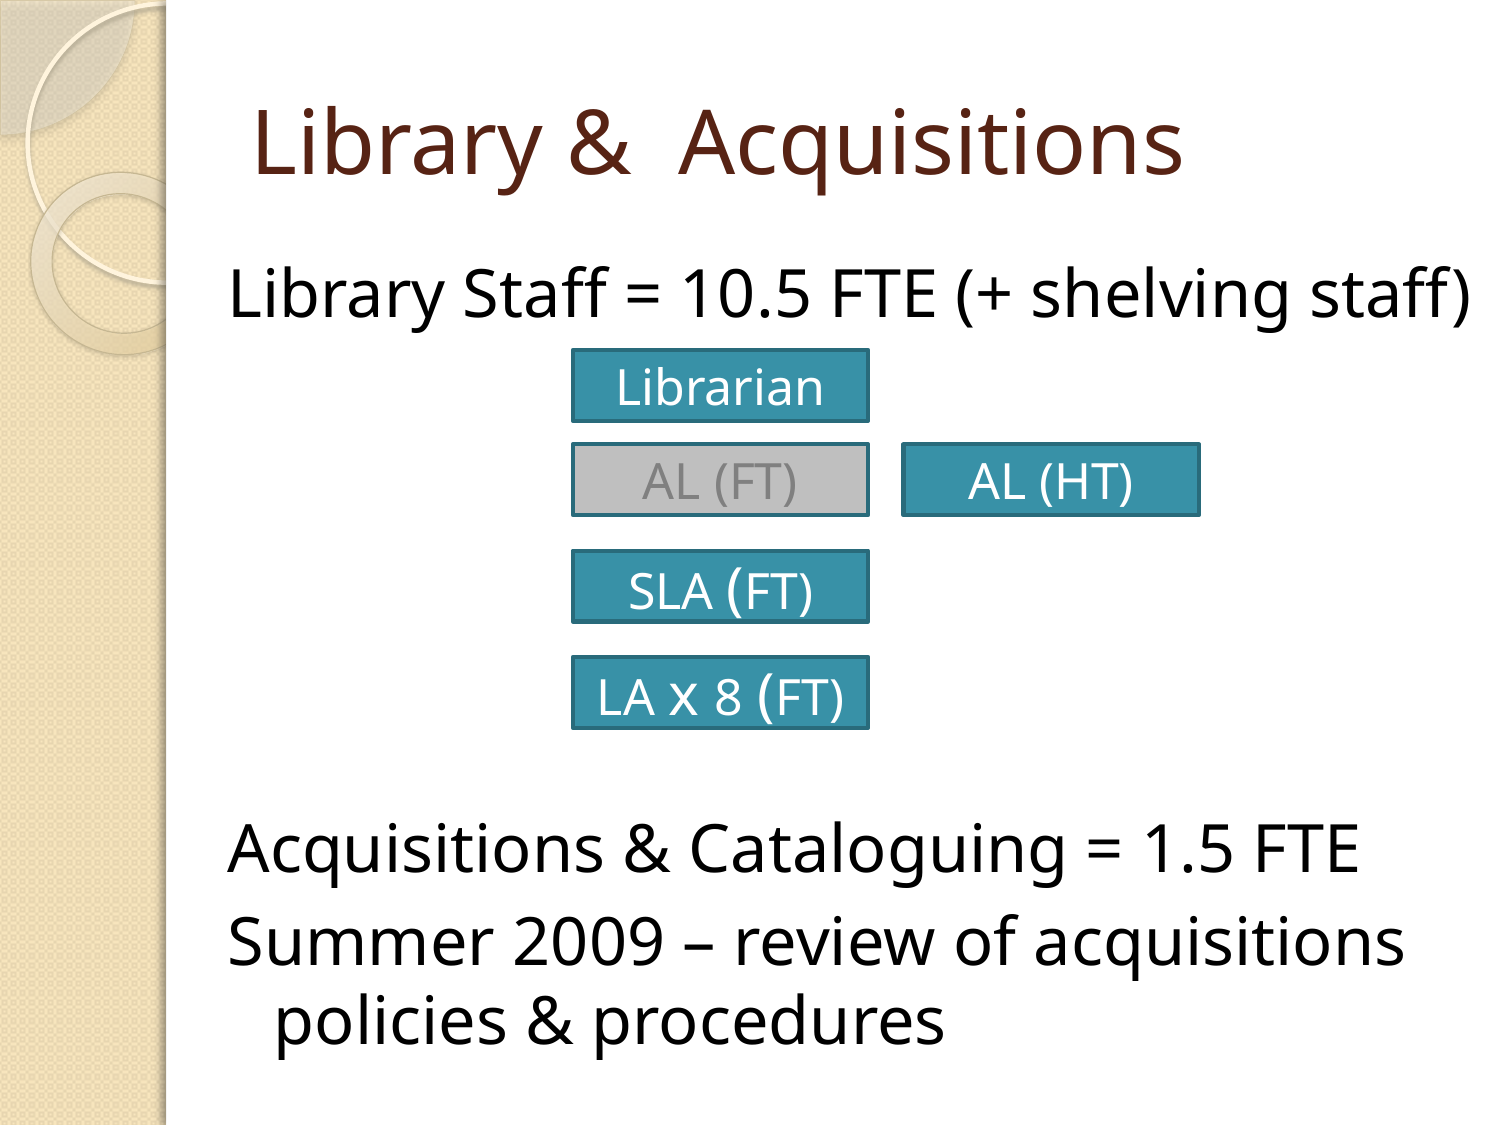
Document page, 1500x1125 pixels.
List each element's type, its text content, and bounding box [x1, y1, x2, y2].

text_box AL (HT) [901, 442, 1201, 517]
list Library Staff = 10.5 FTE (+ shelving staff) Acquisitions & Cataloguing = 1.5 FTE Summer 2009 – review of acquisitions policies & procedures [199, 243, 1500, 865]
text_box AL (FT) [571, 442, 870, 517]
text_box Librarian [571, 348, 870, 423]
text_box LA x 8 (FT) [571, 655, 870, 730]
title Library & Acquisitions [235, 45, 1466, 233]
text_box SLA (FT) [571, 549, 870, 624]
